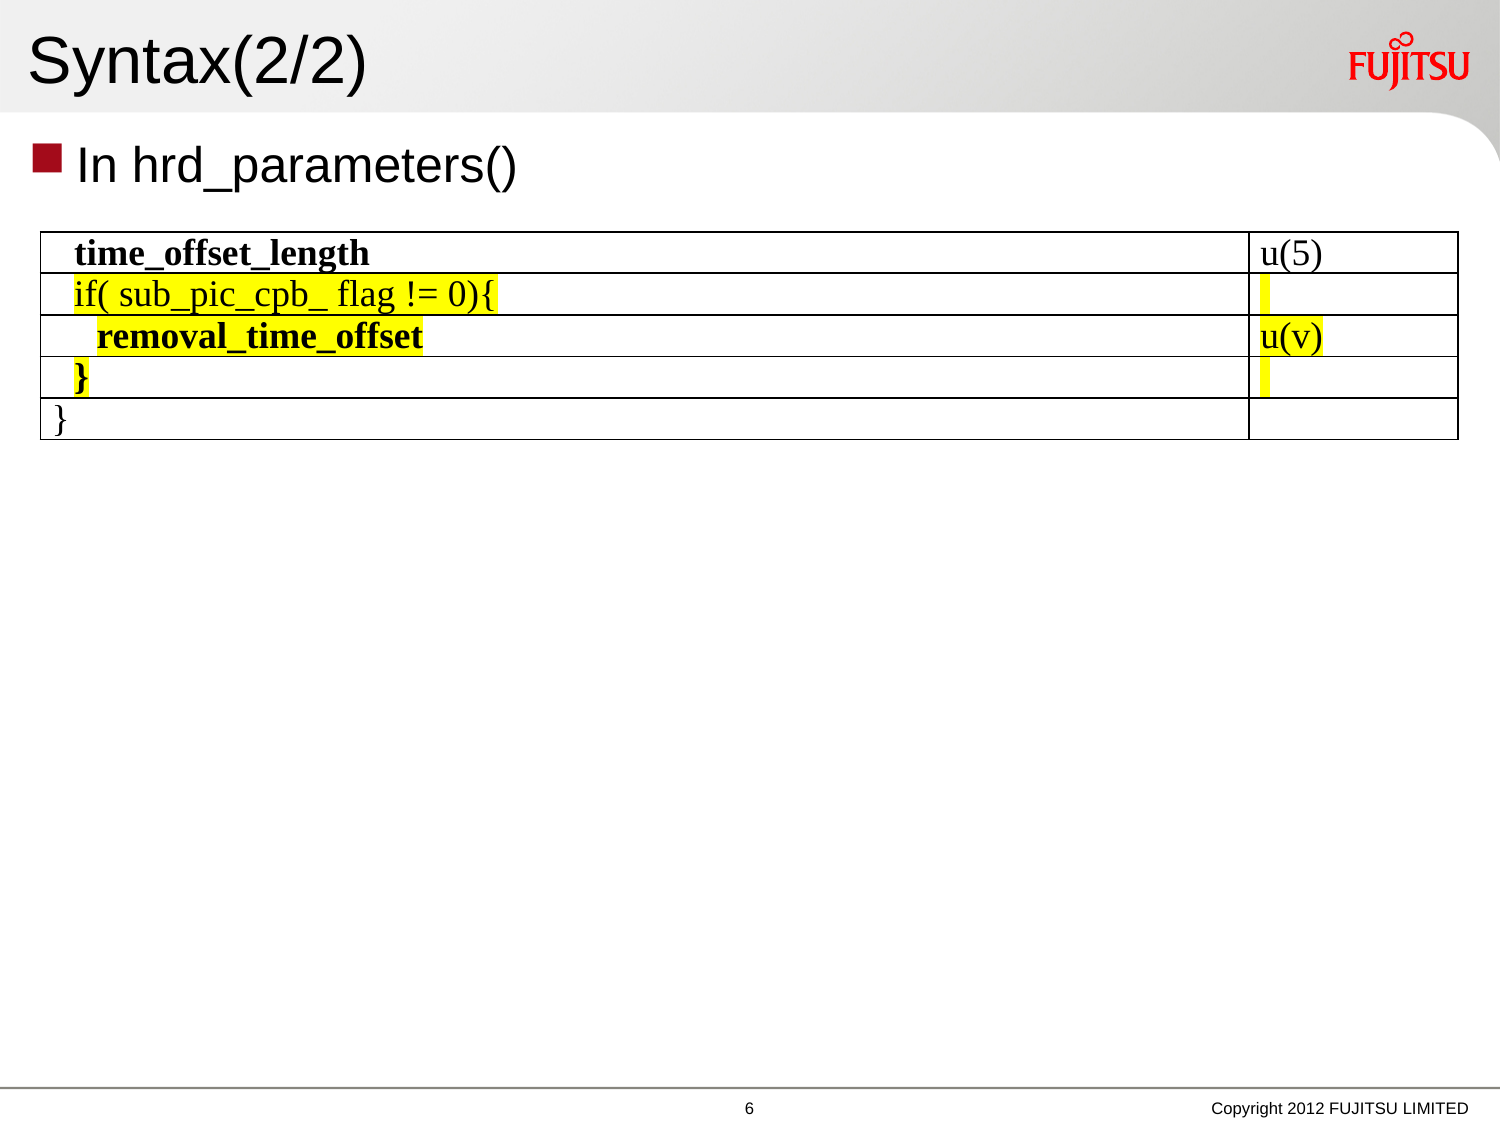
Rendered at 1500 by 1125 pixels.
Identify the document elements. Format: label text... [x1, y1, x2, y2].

table_cell [1250, 357, 1457, 397]
table_cell [1250, 399, 1457, 439]
table_cell removal_time_offset [41, 316, 1248, 356]
table_header u(5) [1250, 233, 1457, 272]
table_cell [1250, 274, 1457, 314]
table_cell } [41, 357, 1248, 397]
table_header time_offset_length [41, 233, 1248, 272]
table_cell if( sub_pic_cpb_ flag != 0){ [41, 274, 1248, 314]
text_box In hrd_parameters() [28, 137, 1470, 203]
table_cell } [41, 399, 1248, 439]
title Syntax(2/2) [27, 0, 1318, 114]
slide_number 5 [705, 1091, 795, 1125]
picture [0, 0, 1500, 176]
table_cell u(v) [1250, 316, 1457, 356]
footer Copyright 2012 FUJITSU LIMITED [809, 1091, 1470, 1125]
